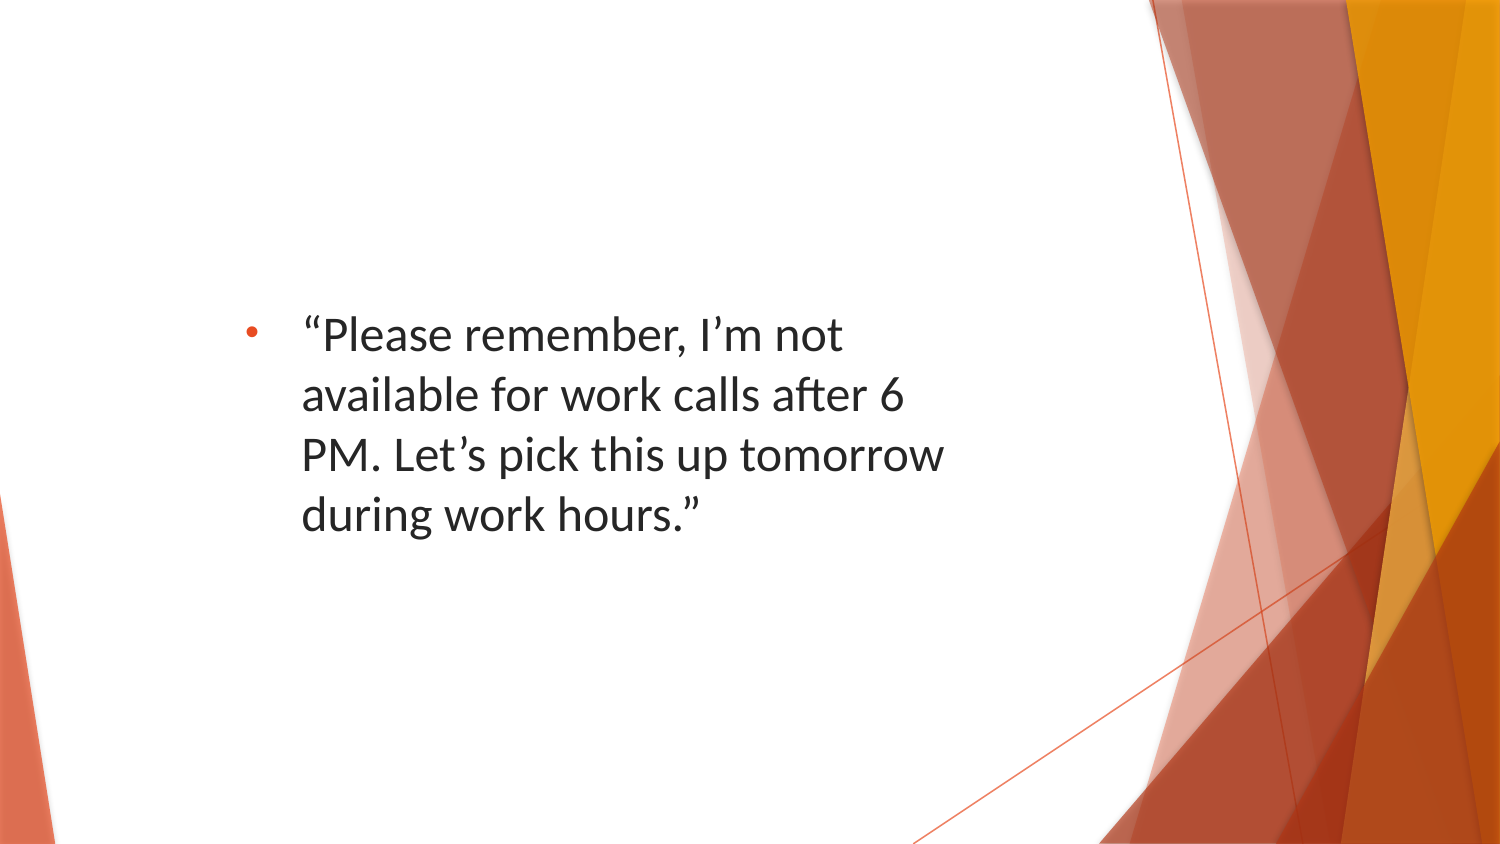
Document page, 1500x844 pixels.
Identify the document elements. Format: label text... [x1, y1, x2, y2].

list “Please remember, I’m not available for work calls after 6 PM. Let’s pick this up tomorrow during work hours.” [230, 114, 987, 729]
